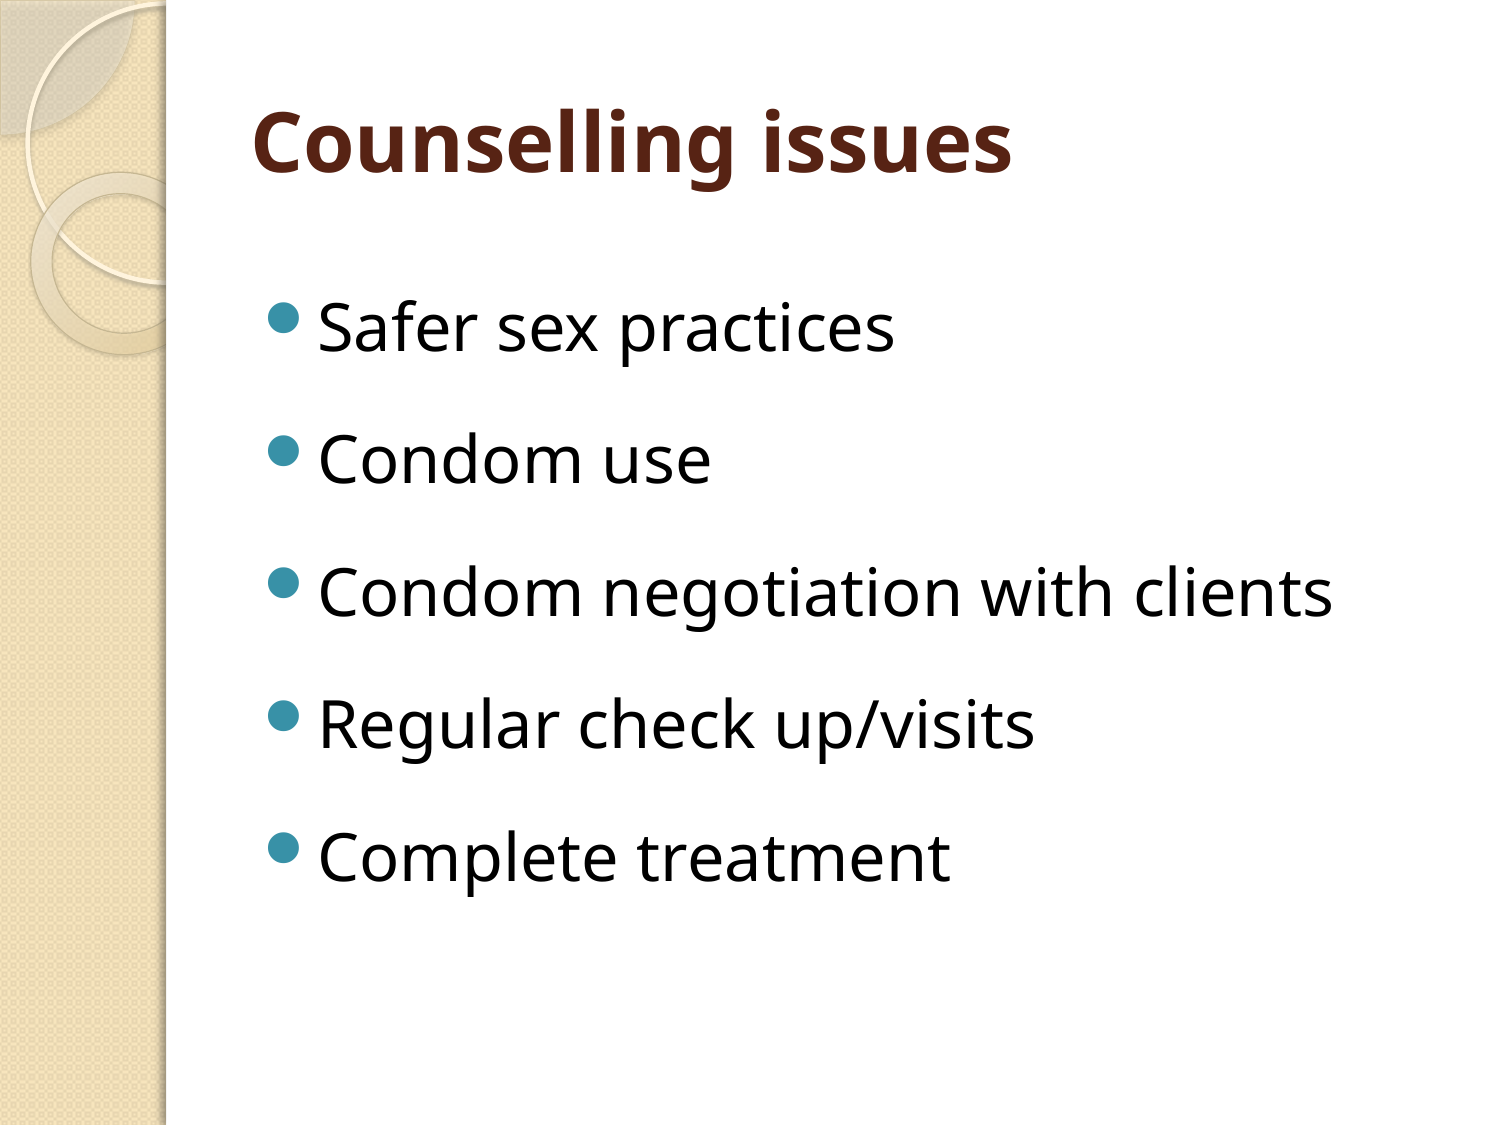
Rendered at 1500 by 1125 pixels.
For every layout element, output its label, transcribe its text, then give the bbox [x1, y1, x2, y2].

list Safer sex practices Condom use Condom negotiation with clients Regular check up/visits Complete treatment [235, 237, 1466, 1025]
title Counselling issues [235, 45, 1466, 233]
